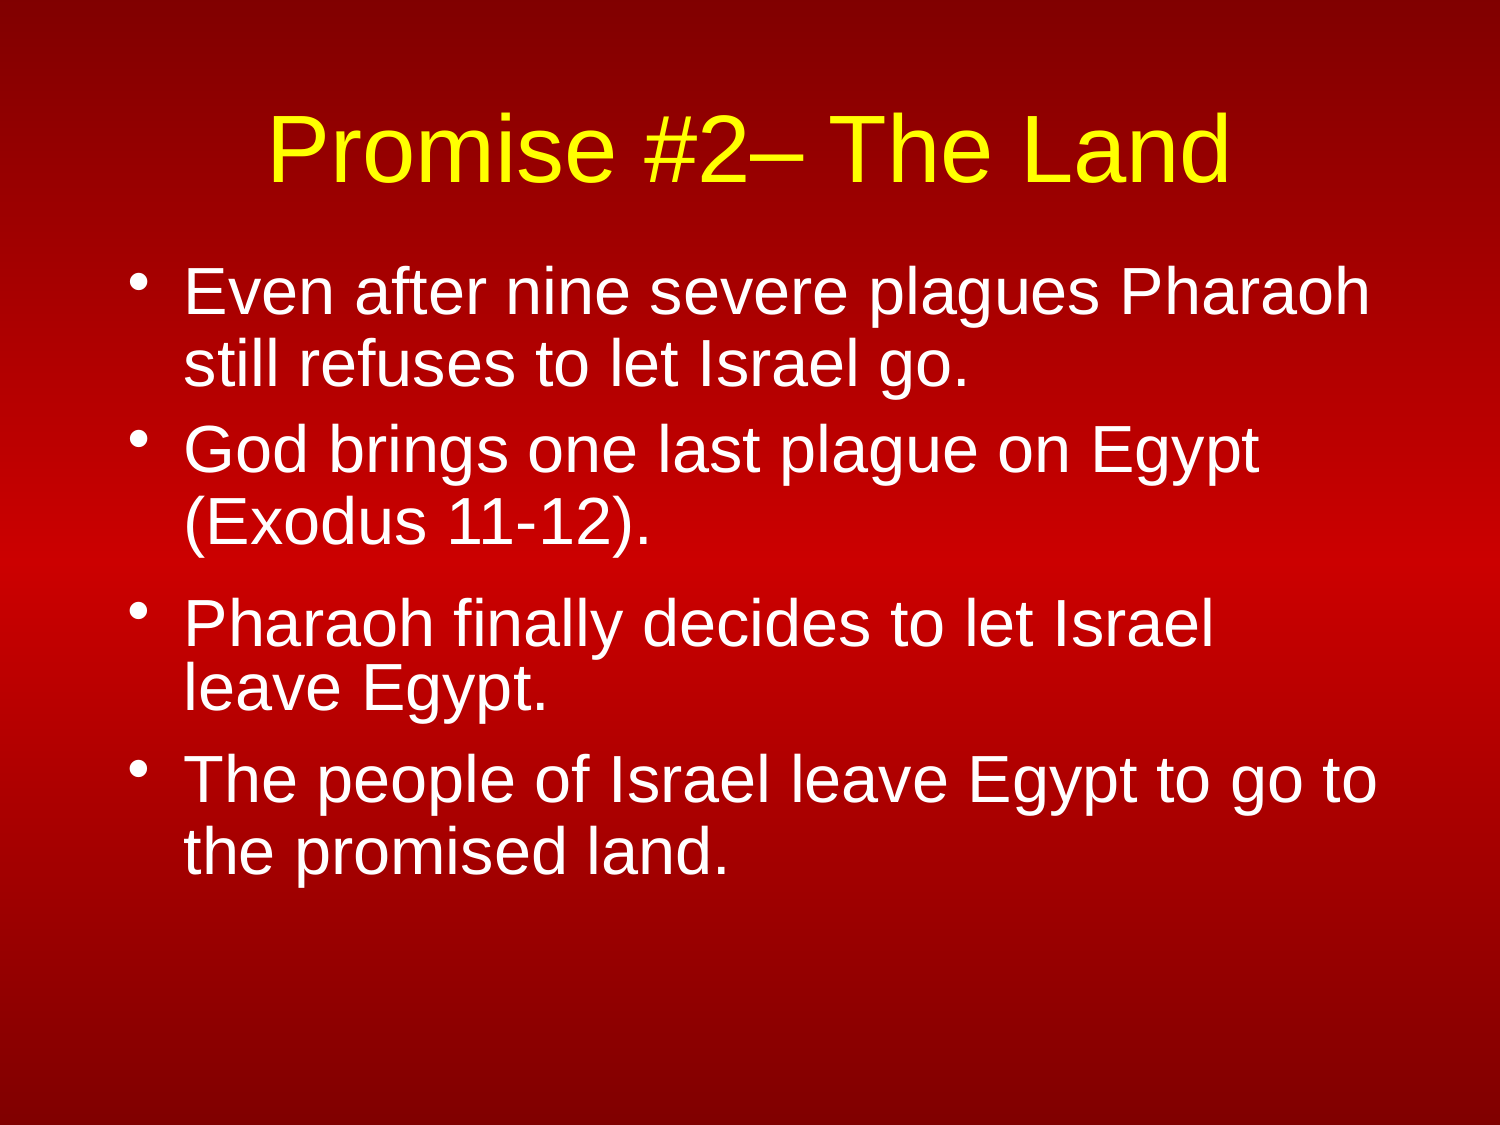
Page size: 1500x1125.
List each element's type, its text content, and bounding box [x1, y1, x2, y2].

text_box The people of Israel leave Egypt to go to the promised land. [112, 737, 1400, 888]
list Even after nine severe plagues Pharaoh still refuses to let Israel go. God brings one last plague on Egypt (Exodus 11-12). [112, 249, 1400, 587]
text_box Pharaoh finally decides to let Israel leave Egypt. [112, 587, 1400, 737]
title Promise #2– The Land [37, 50, 1463, 238]
